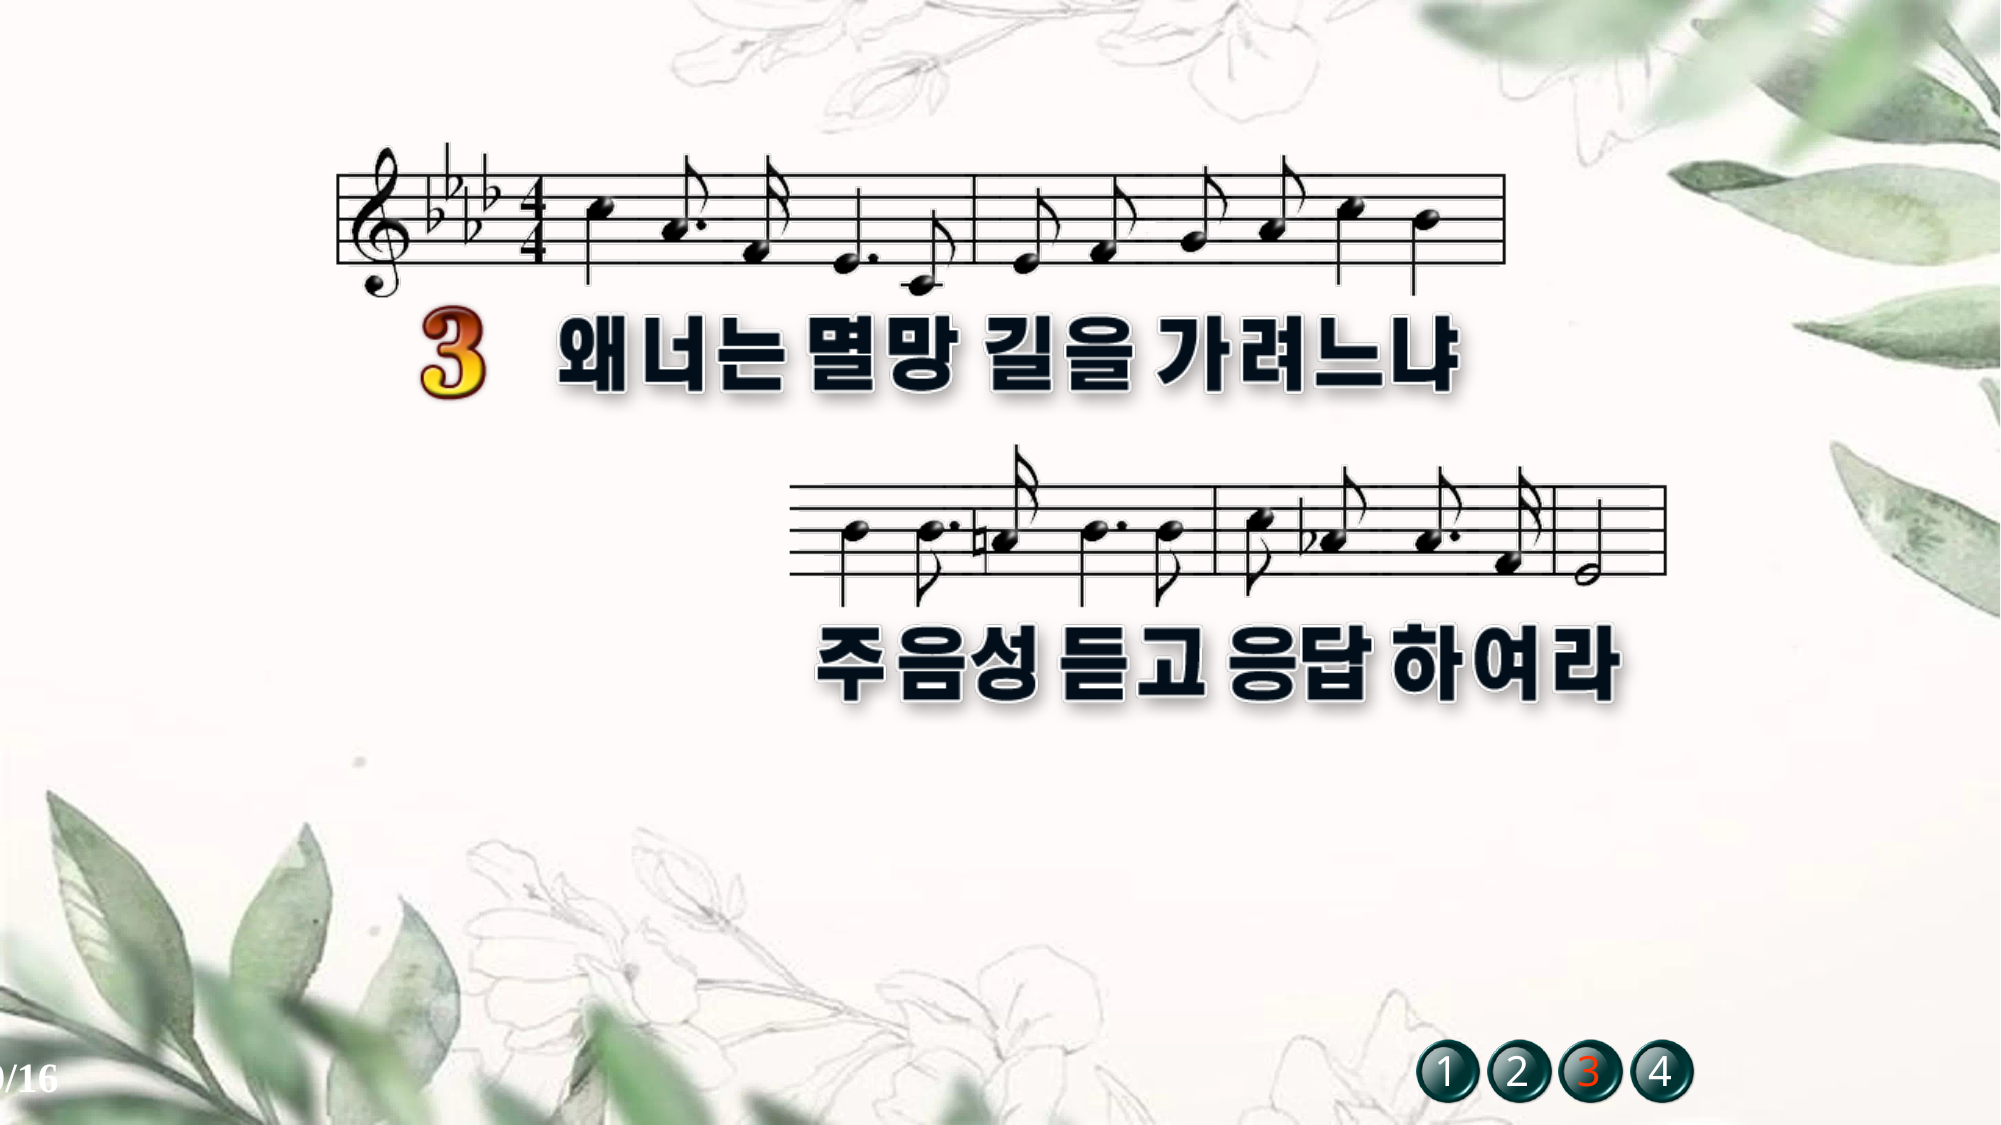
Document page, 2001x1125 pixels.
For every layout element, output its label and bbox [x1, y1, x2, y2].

text_box [1413, 1035, 1484, 1106]
text_box [1484, 1035, 1555, 1106]
text_box [1627, 1035, 1697, 1106]
text_box [1555, 1035, 1626, 1106]
picture [0, 0, 2001, 1125]
